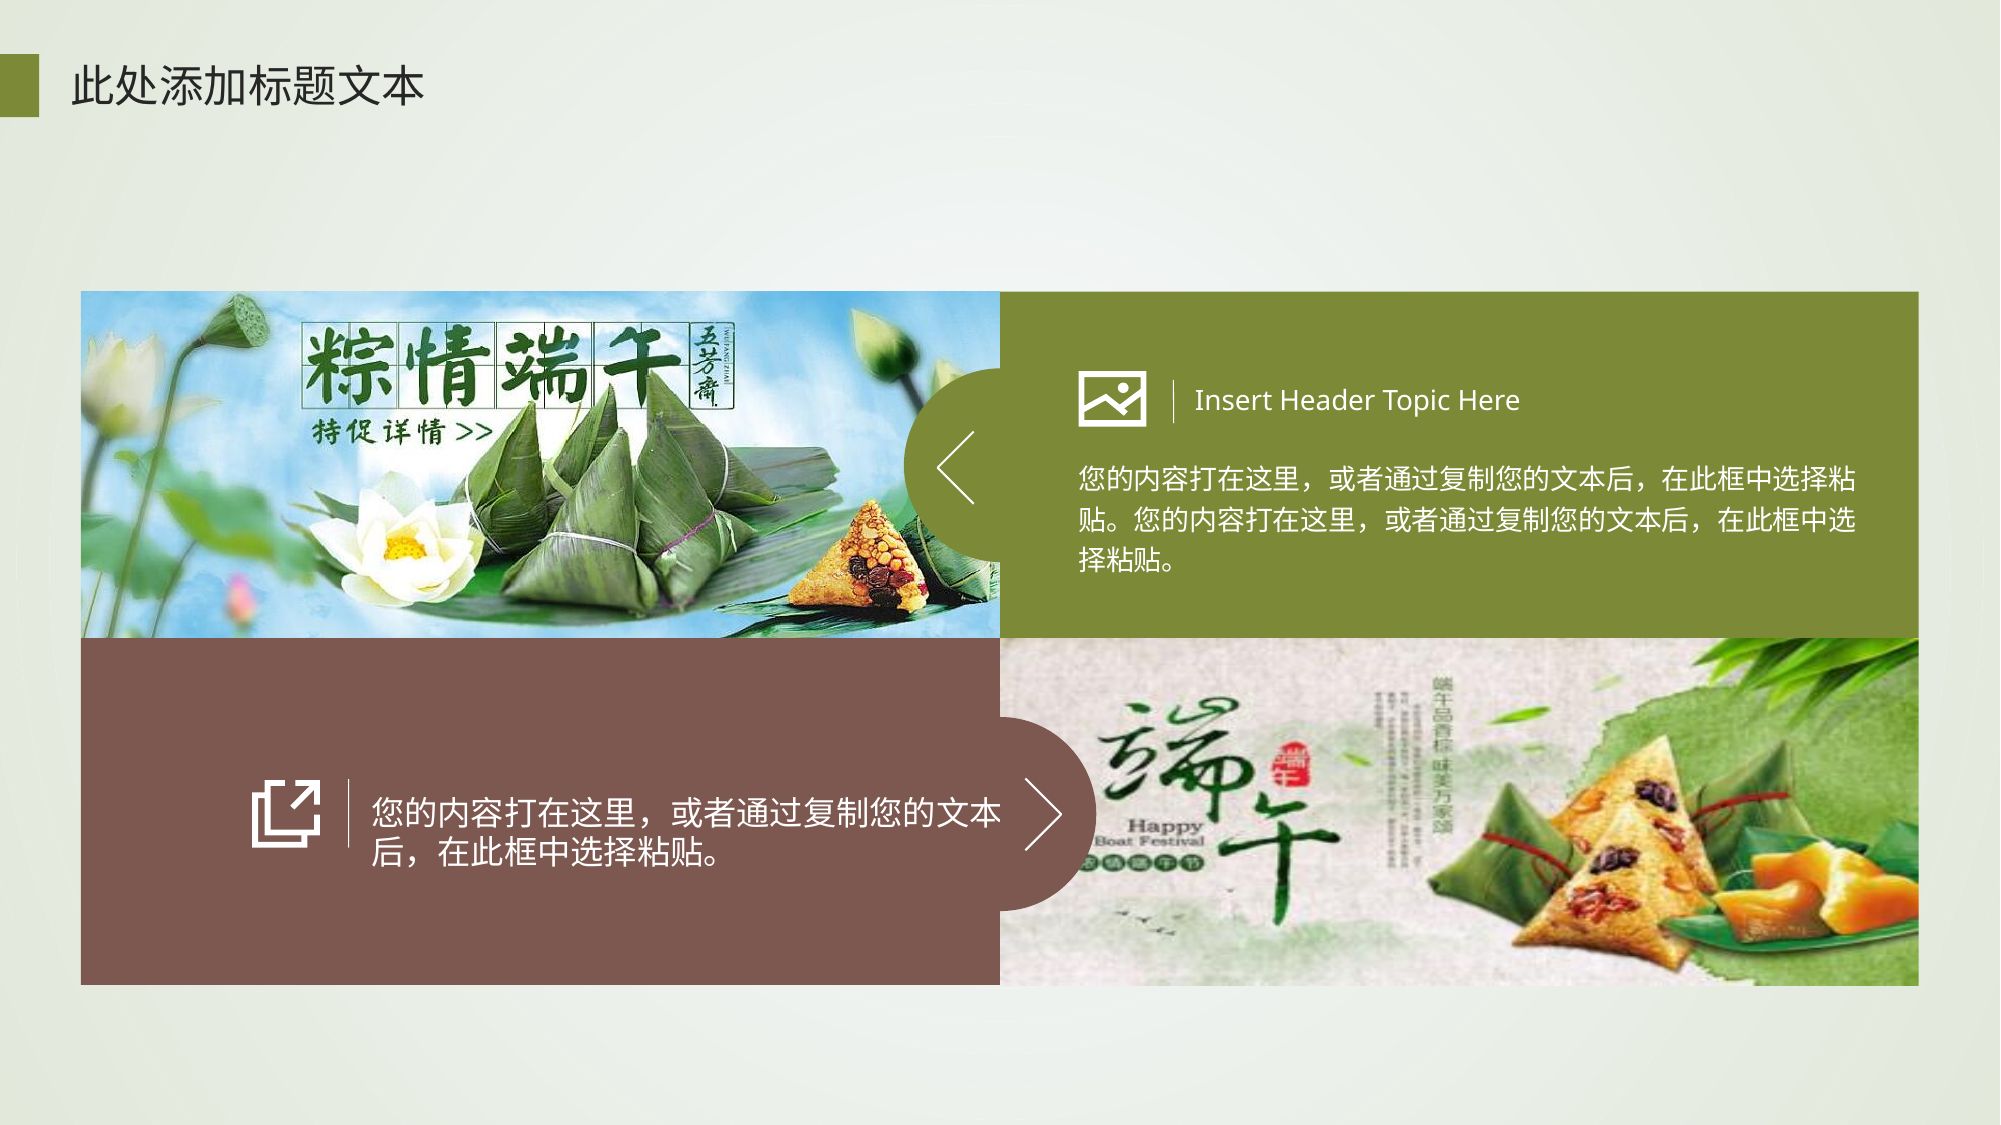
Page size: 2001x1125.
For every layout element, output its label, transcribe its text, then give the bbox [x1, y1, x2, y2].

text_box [252, 780, 320, 848]
text_box [937, 431, 974, 504]
text_box [1025, 778, 1062, 851]
text_box [1000, 638, 1919, 987]
text_box [999, 291, 1920, 639]
text_box 您的内容打在这里，或者通过复制您的文本后，在此框中选择粘贴。您的内容打在这里，或者通过复制您的文本后，在此框中选择粘贴。 [1078, 455, 1883, 576]
text_box [902, 367, 1002, 564]
text_box 此处添加标题文本 [70, 58, 679, 112]
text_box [1078, 371, 1147, 427]
text_box [80, 291, 999, 638]
text_box [1000, 716, 1097, 912]
text_box [80, 638, 1000, 985]
text_box [0, 53, 40, 118]
text_box 您的内容打在这里，或者通过复制您的文本 后，在此框中选择粘贴。 [356, 784, 1000, 879]
text_box Insert Header Topic Here [1180, 375, 1536, 424]
